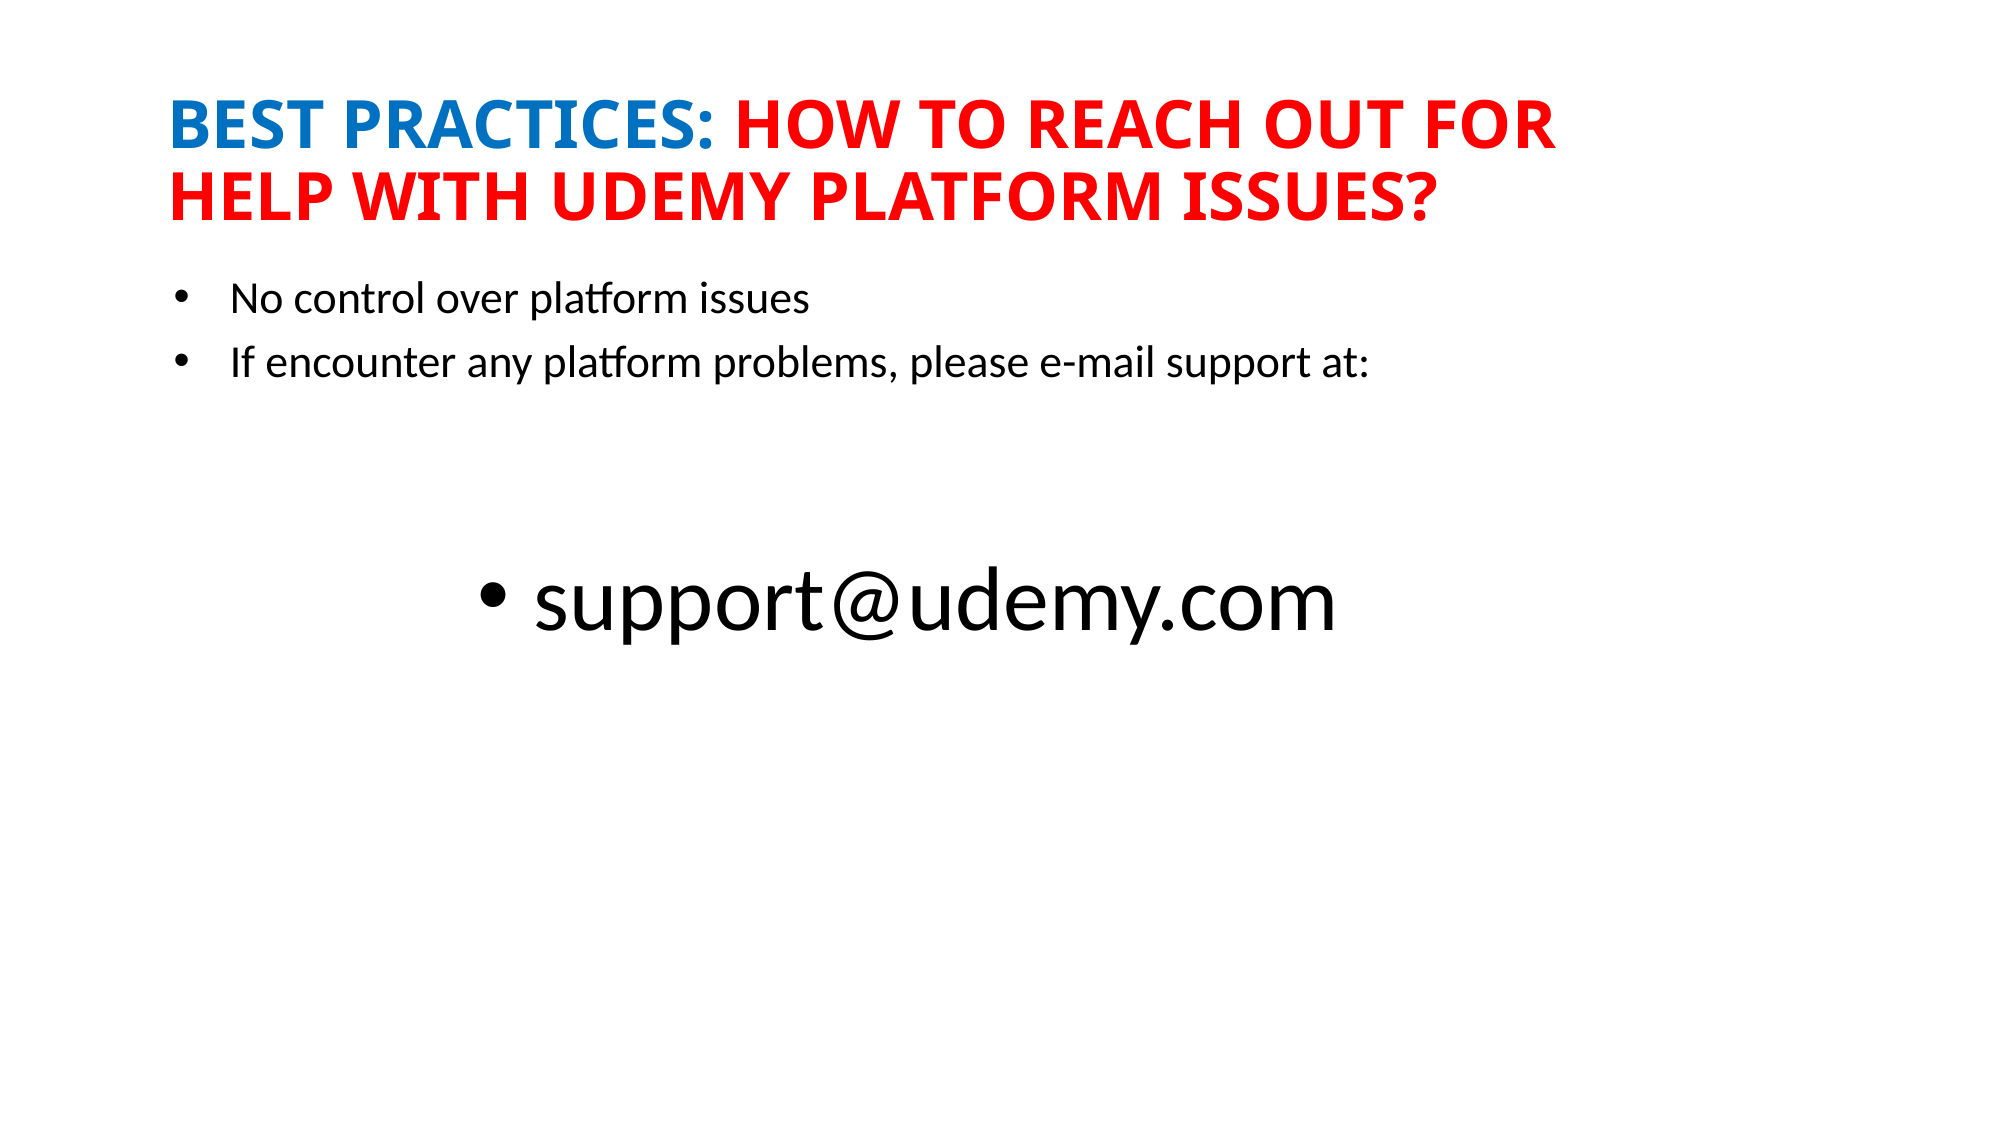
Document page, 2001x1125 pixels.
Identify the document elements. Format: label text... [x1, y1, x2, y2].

text_box BEST PRACTICES: HOW TO REACH OUT FOR HELP WITH UDEMY PLATFORM ISSUES? [152, 53, 1625, 272]
text_box No control over platform issues If encounter any platform problems, please e-mail support at: [158, 260, 2000, 1003]
